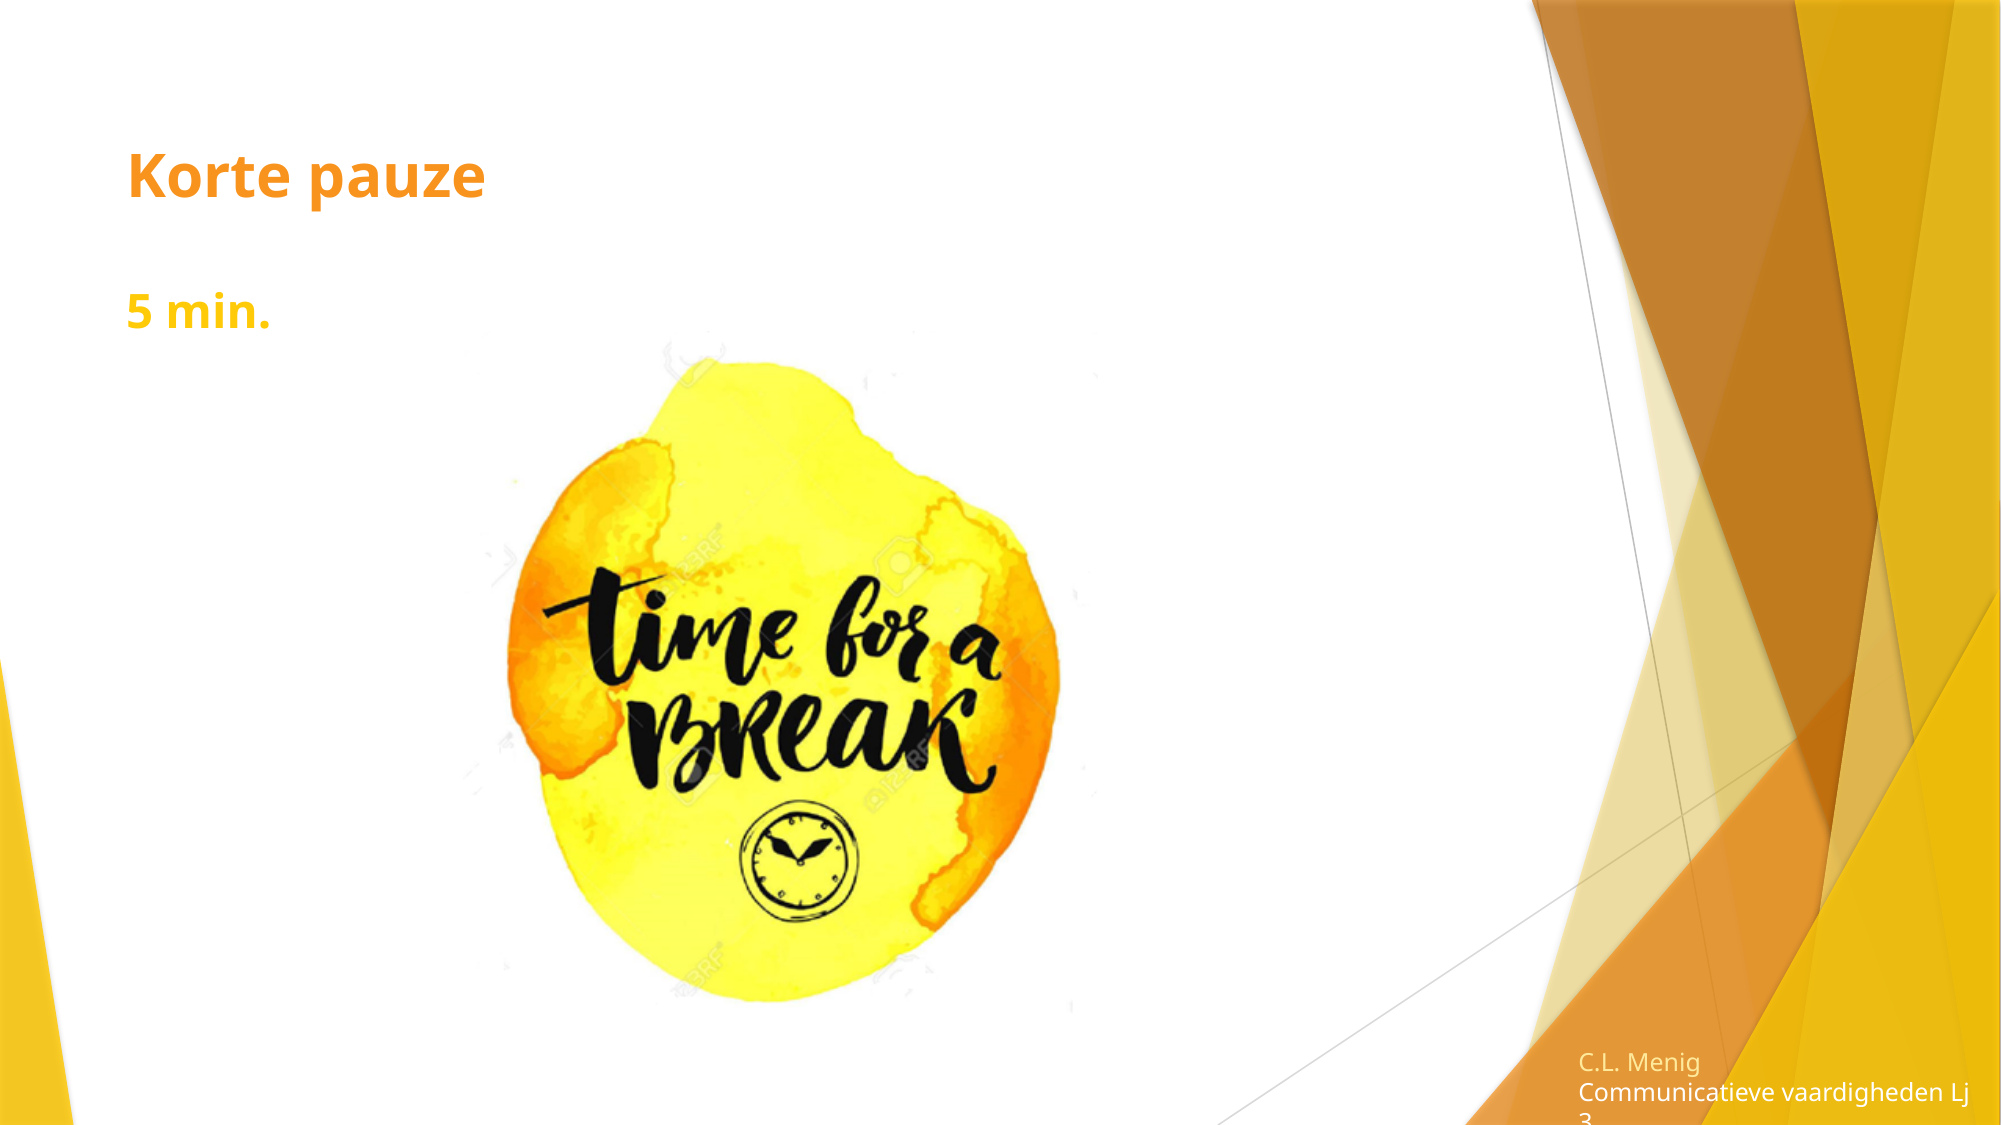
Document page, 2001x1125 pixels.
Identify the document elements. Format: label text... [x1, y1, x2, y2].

text_box C.L. Menig Communicatieve vaardigheden Lj 3 [1563, 1038, 2000, 1125]
text_box Korte pauze 5 min. [111, 129, 1522, 347]
picture [462, 330, 1098, 1015]
